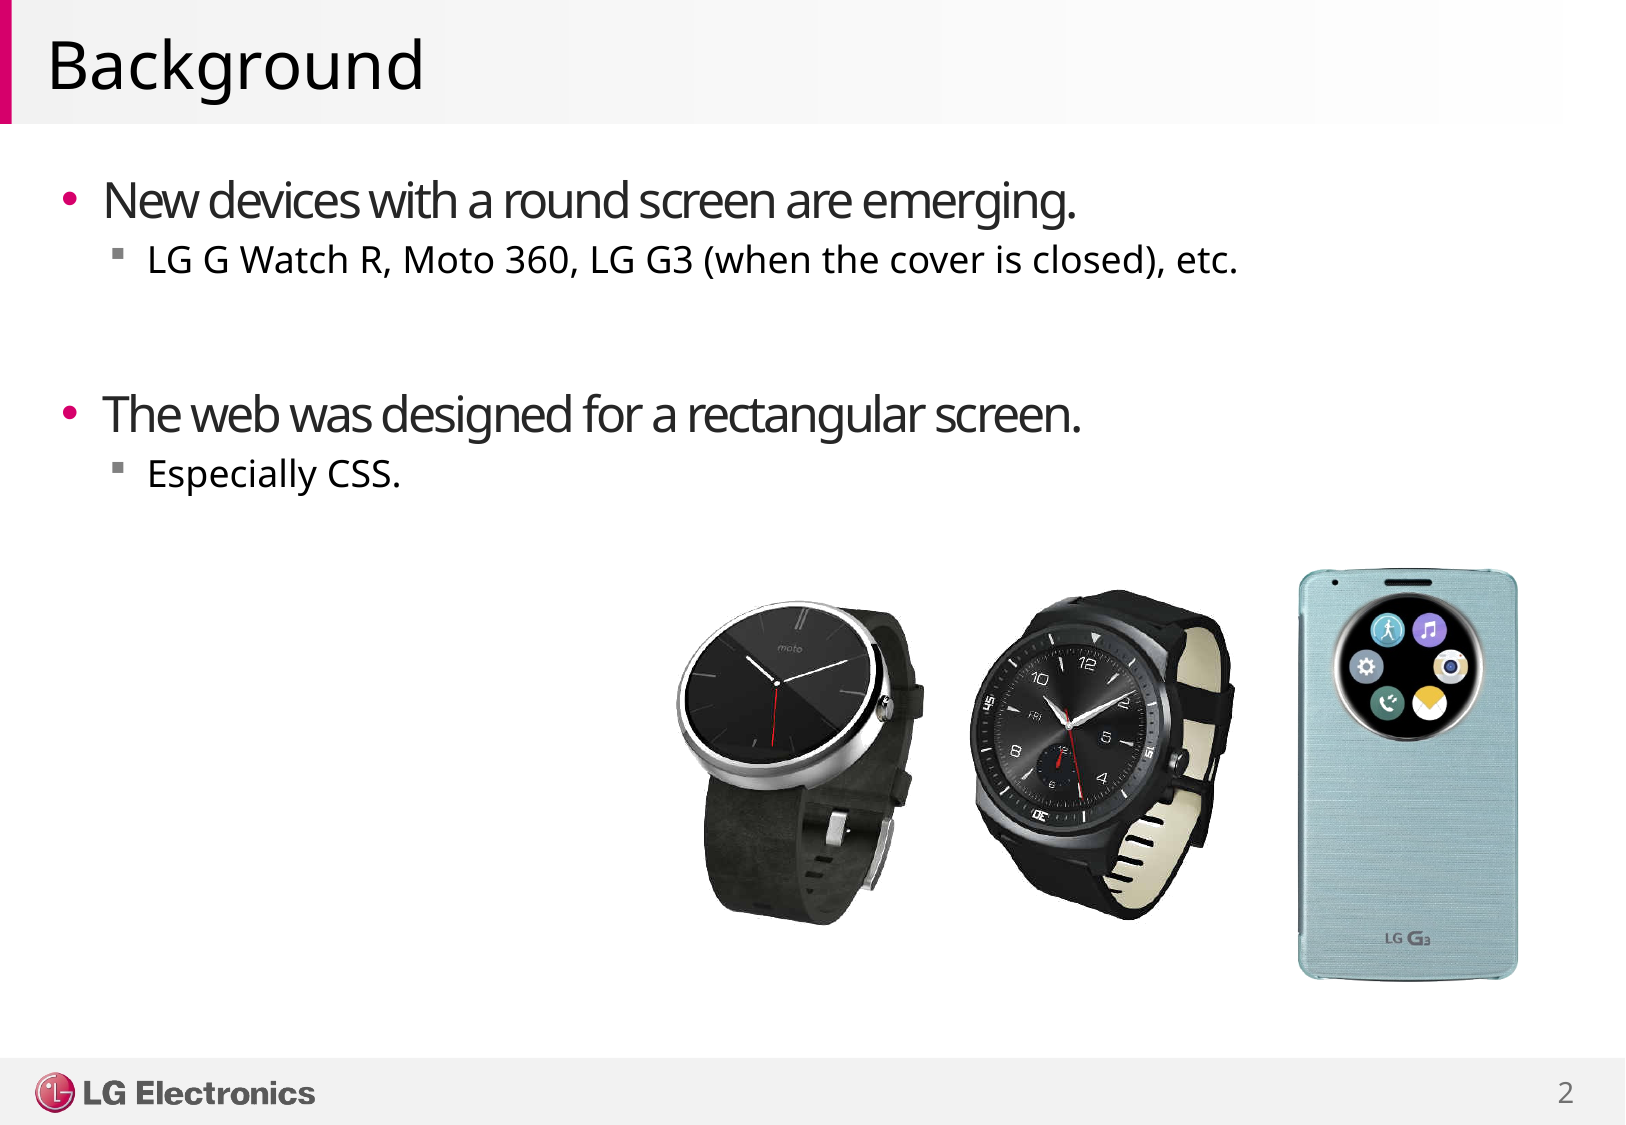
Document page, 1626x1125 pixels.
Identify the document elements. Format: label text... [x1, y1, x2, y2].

picture [668, 593, 933, 930]
title Background [31, 11, 1593, 114]
list New devices with a round screen are emerging. LG G Watch R, Moto 360, LG G3 (when the cover is closed), etc. The web was designed for a rectangular screen. Especially CSS. [31, 160, 1594, 1047]
picture [32, 1071, 317, 1113]
picture [1284, 559, 1532, 988]
picture [954, 575, 1245, 948]
